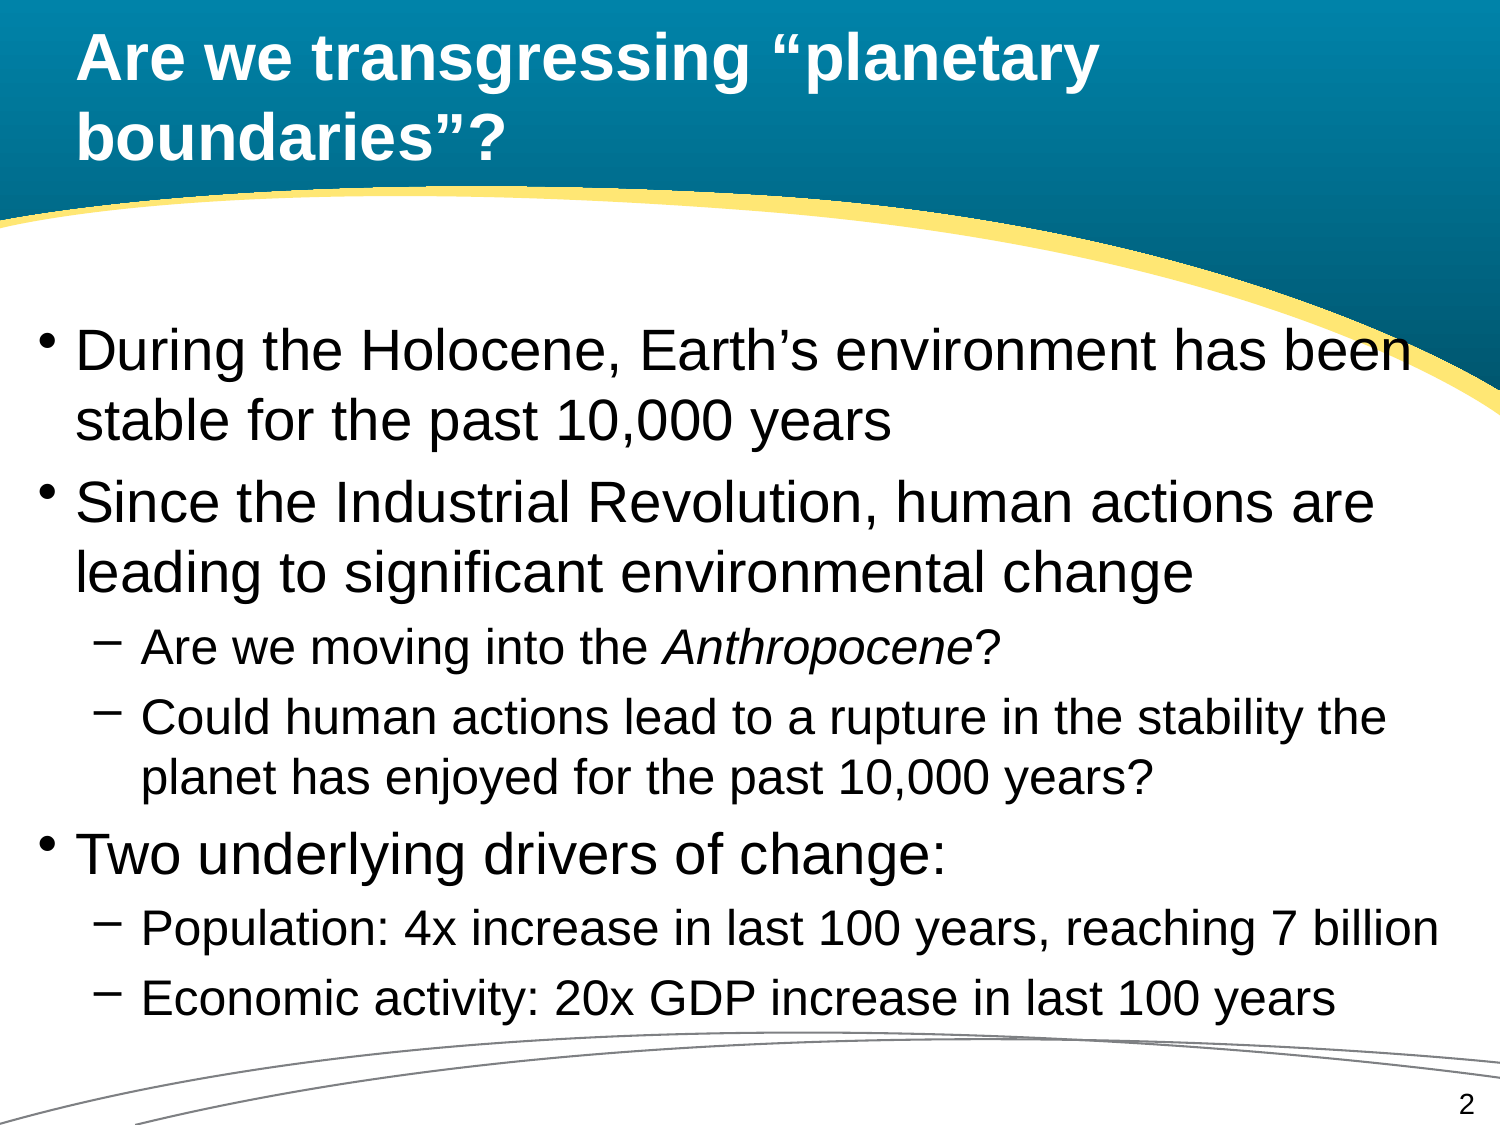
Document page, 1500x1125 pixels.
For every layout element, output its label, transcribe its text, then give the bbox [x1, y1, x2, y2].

list During the Holocene, Earth’s environment has been stable for the past 10,000 years Since the Industrial Revolution, human actions are leading to significant environmental change Are we moving into the Anthropocene? Could human actions lead to a rupture in the stability the planet has enjoyed for the past 10,000 years? Two underlying drivers of change: Population: 4x increase in last 100 years, reaching 7 billion Economic activity: 20x GDP increase in last 100 years [37, 312, 1451, 1013]
title Are we transgressing “planetary boundaries”? [74, 0, 1476, 188]
slide_number 2 [1124, 1084, 1476, 1113]
